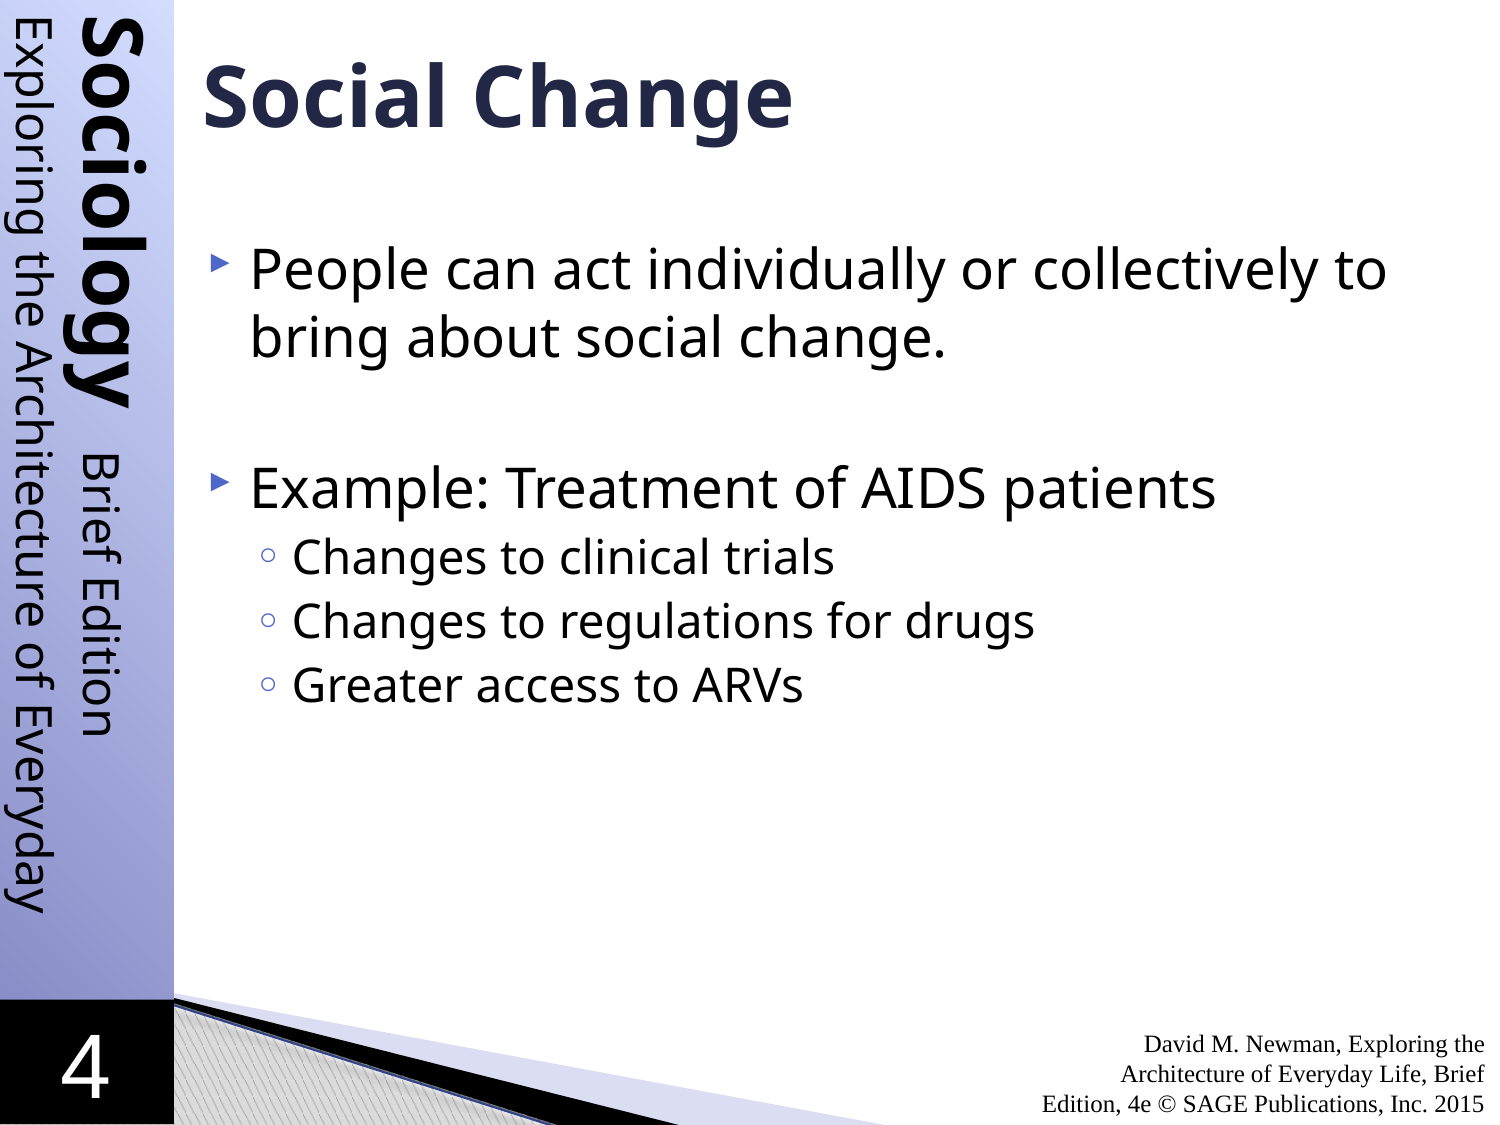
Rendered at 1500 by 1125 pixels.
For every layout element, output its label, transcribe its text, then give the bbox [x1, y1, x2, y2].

list People can act individually or collectively to bring about social change. Example: Treatment of AIDS patients Changes to clinical trials Changes to regulations for drugs Greater access to ARVs [174, 149, 1475, 893]
footer David M. Newman, Exploring the Architecture of Everyday Life, Brief Edition, 4e © SAGE Publications, Inc. 2015 [1025, 1065, 1500, 1125]
picture [174, 1003, 558, 1125]
title Social Change [187, 0, 1500, 188]
